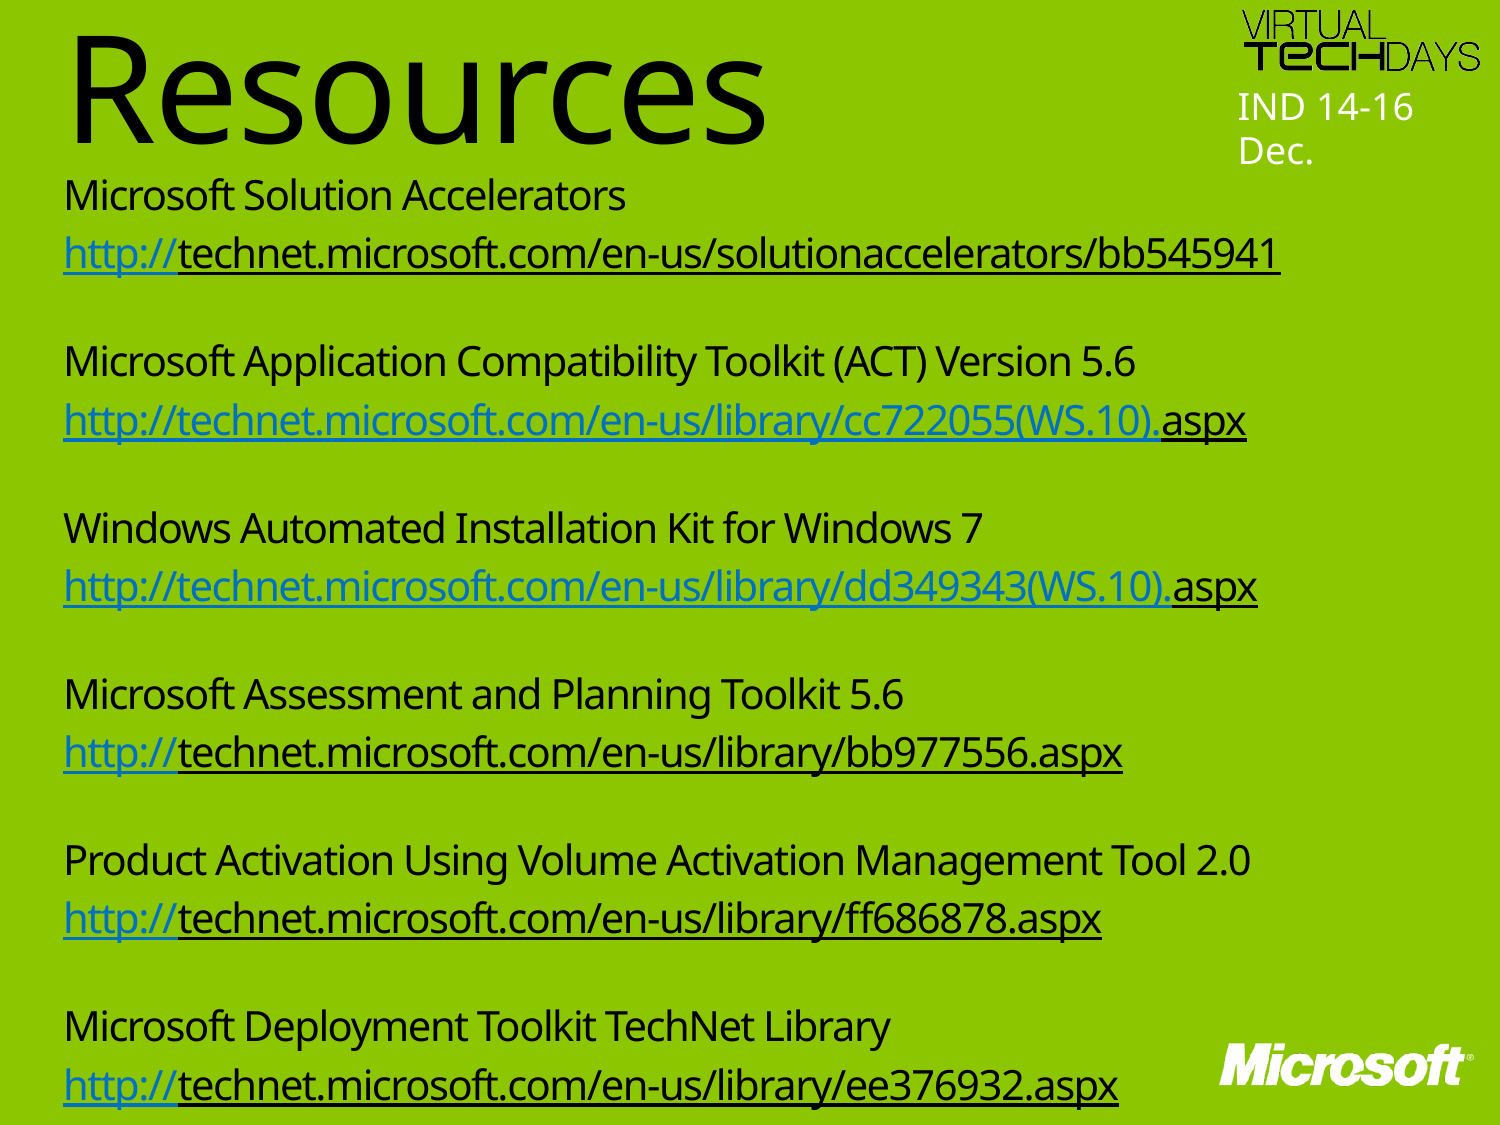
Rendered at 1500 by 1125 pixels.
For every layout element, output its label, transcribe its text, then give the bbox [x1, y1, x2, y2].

list Microsoft Solution Accelerators http://technet.microsoft.com/en-us/solutionaccelerators/bb545941 Microsoft Application Compatibility Toolkit (ACT) Version 5.6 http://technet.microsoft.com/en-us/library/cc722055(WS.10).aspx Windows Automated Installation Kit for Windows 7 http://technet.microsoft.com/en-us/library/dd349343(WS.10).aspx Microsoft Assessment and Planning Toolkit 5.6 http://technet.microsoft.com/en-us/library/bb977556.aspx Product Activation Using Volume Activation Management Tool 2.0 http://technet.microsoft.com/en-us/library/ff686878.aspx Microsoft Deployment Toolkit TechNet Library http://technet.microsoft.com/en-us/library/ee376932.aspx [63, 174, 1463, 1125]
list Resources [63, 13, 1445, 174]
picture [1463, 1043, 1475, 1087]
picture [1237, 0, 1481, 83]
